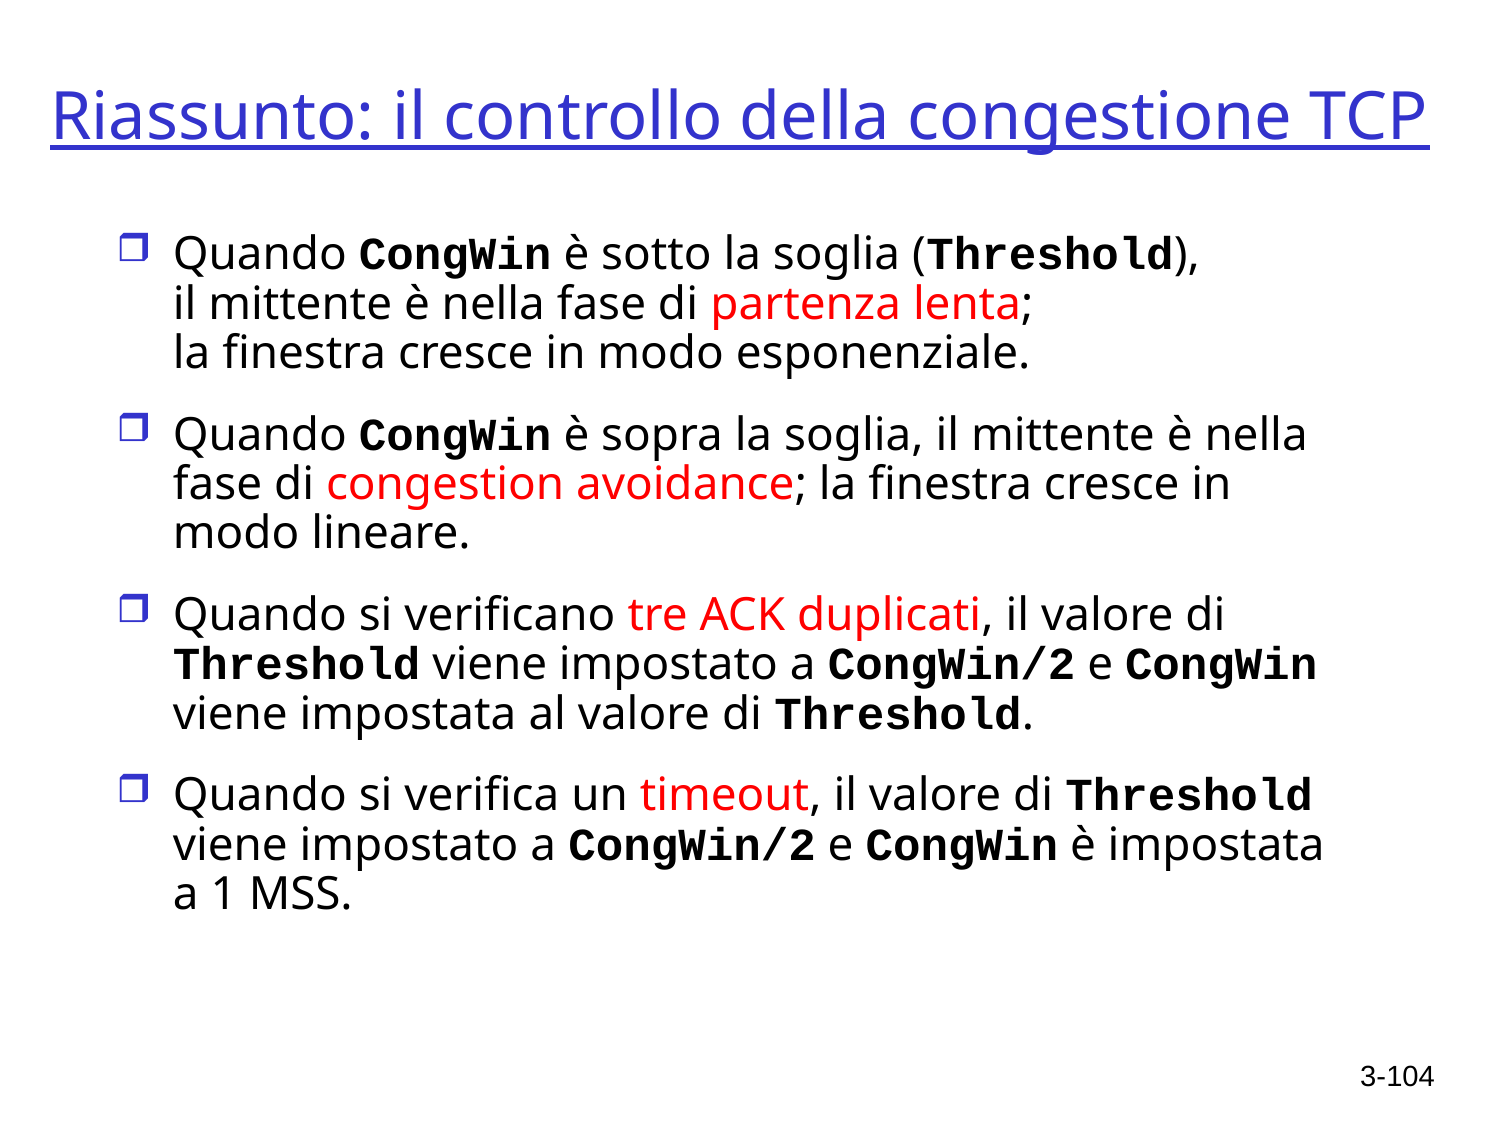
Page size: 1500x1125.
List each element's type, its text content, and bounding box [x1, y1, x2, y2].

title Riassunto: il controllo della congestione TCP [34, 18, 1465, 207]
list Quando CongWin è sotto la soglia (Threshold), il mittente è nella fase di partenza lenta; la finestra cresce in modo esponenziale. Quando CongWin è sopra la soglia, il mittente è nella fase di congestion avoidance; la finestra cresce in modo lineare. Quando si verificano tre ACK duplicati, il valore di Threshold viene impostato a CongWin/2 e CongWin viene impostata al valore di Threshold. Quando si verifica un timeout, il valore di Threshold viene impostato a CongWin/2 e CongWin è impostata a 1 MSS. [101, 222, 1377, 1030]
slide_number 3-104 [1338, 1049, 1451, 1125]
